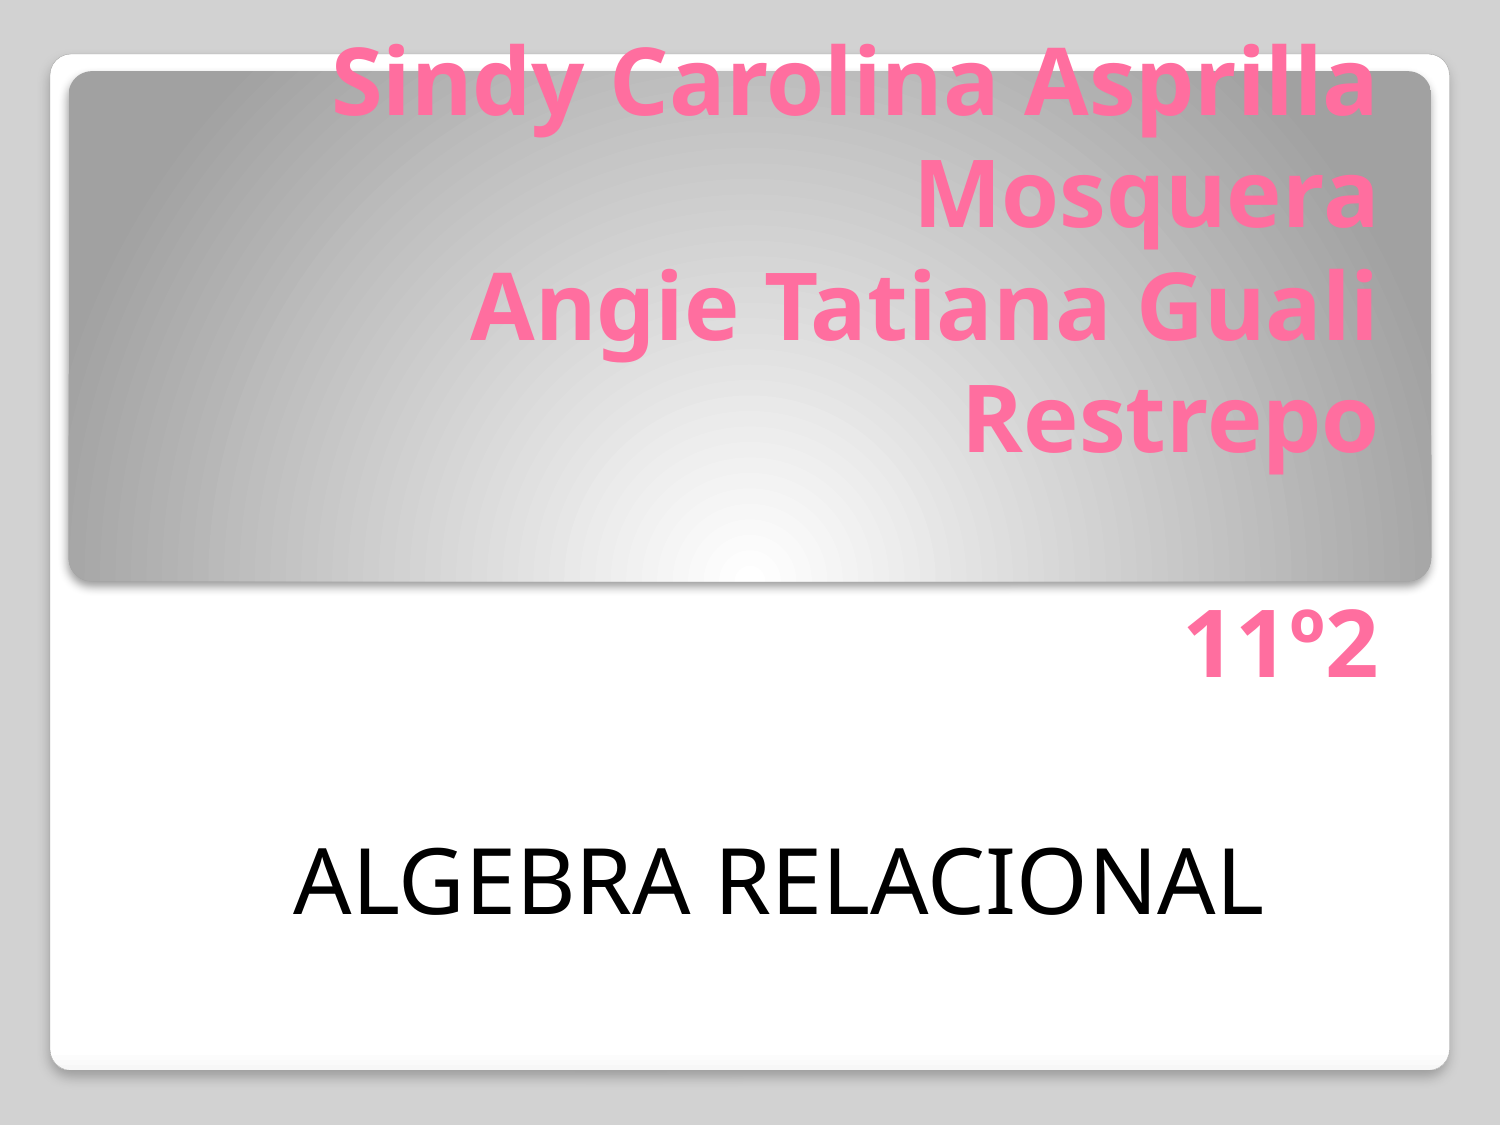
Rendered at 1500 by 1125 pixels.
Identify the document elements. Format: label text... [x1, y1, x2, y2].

subtitle ALGEBRA RELACIONAL [230, 822, 1281, 1110]
title Sindy Carolina Asprilla Mosquera Angie Tatiana Guali Restrepo 11º2 [41, 90, 1388, 705]
